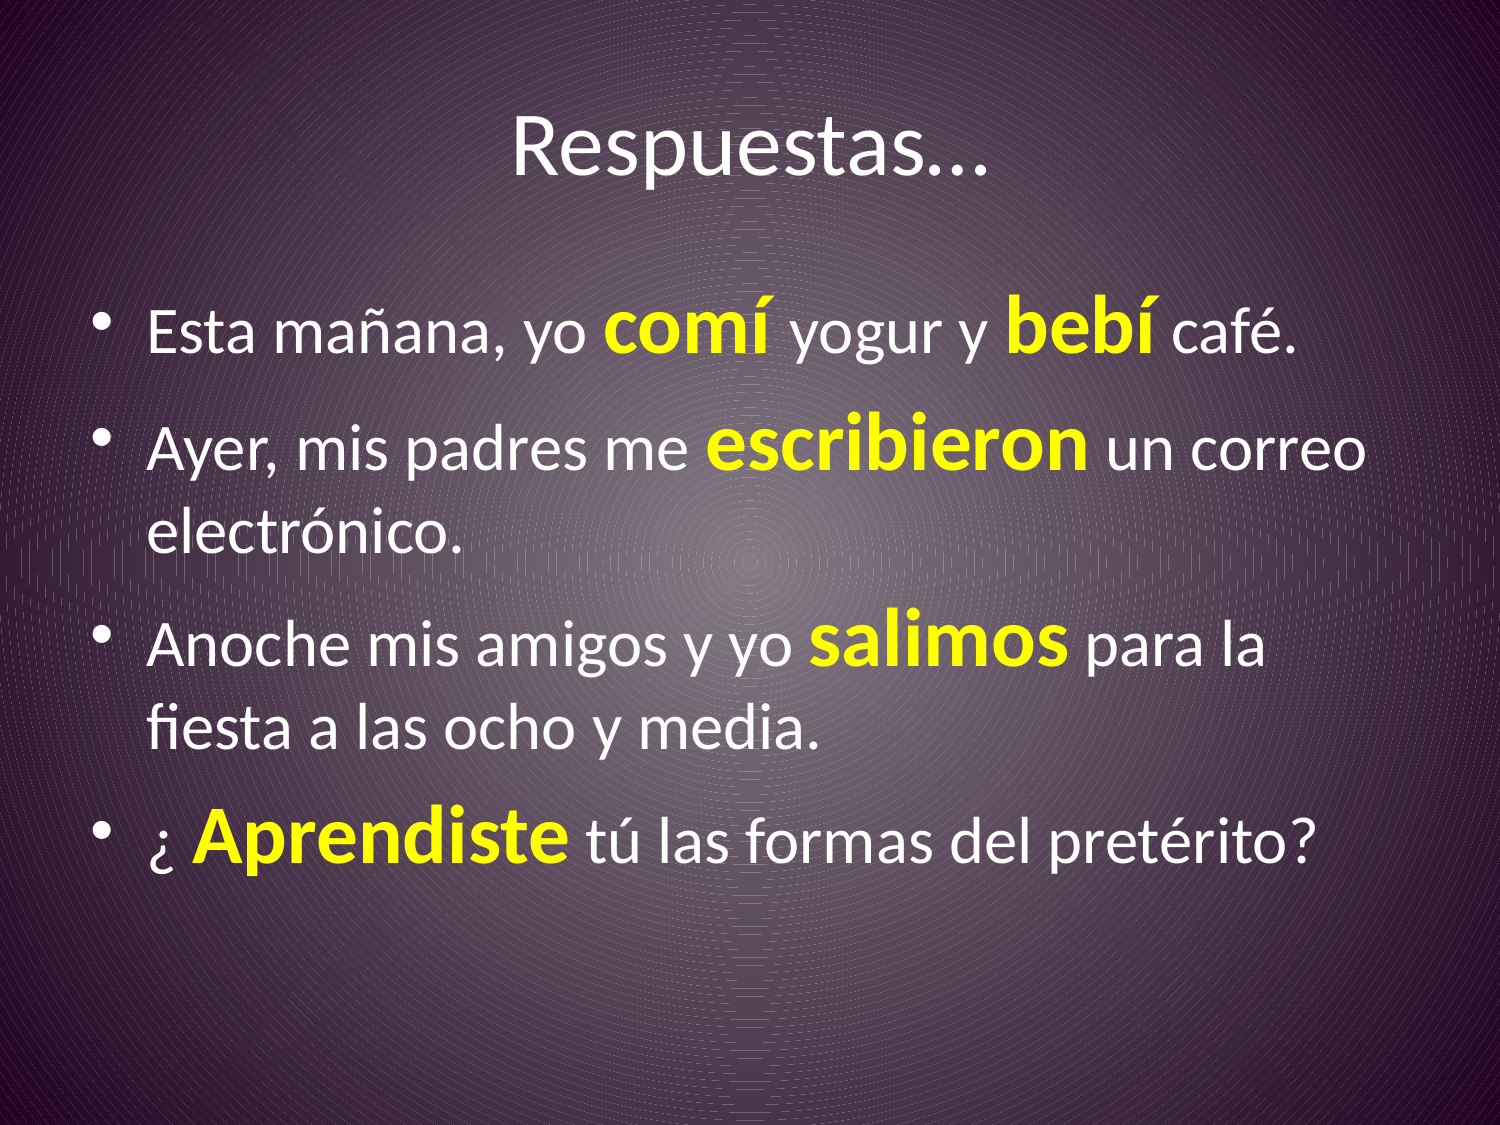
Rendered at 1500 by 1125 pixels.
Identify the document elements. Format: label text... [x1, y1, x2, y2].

title Respuestas… [75, 45, 1425, 233]
list Esta mañana, yo comí yogur y bebí café. Ayer, mis padres me escribieron un correo electrónico. Anoche mis amigos y yo salimos para la fiesta a las ocho y media. ¿ Aprendiste tú las formas del pretérito? [75, 262, 1425, 1005]
